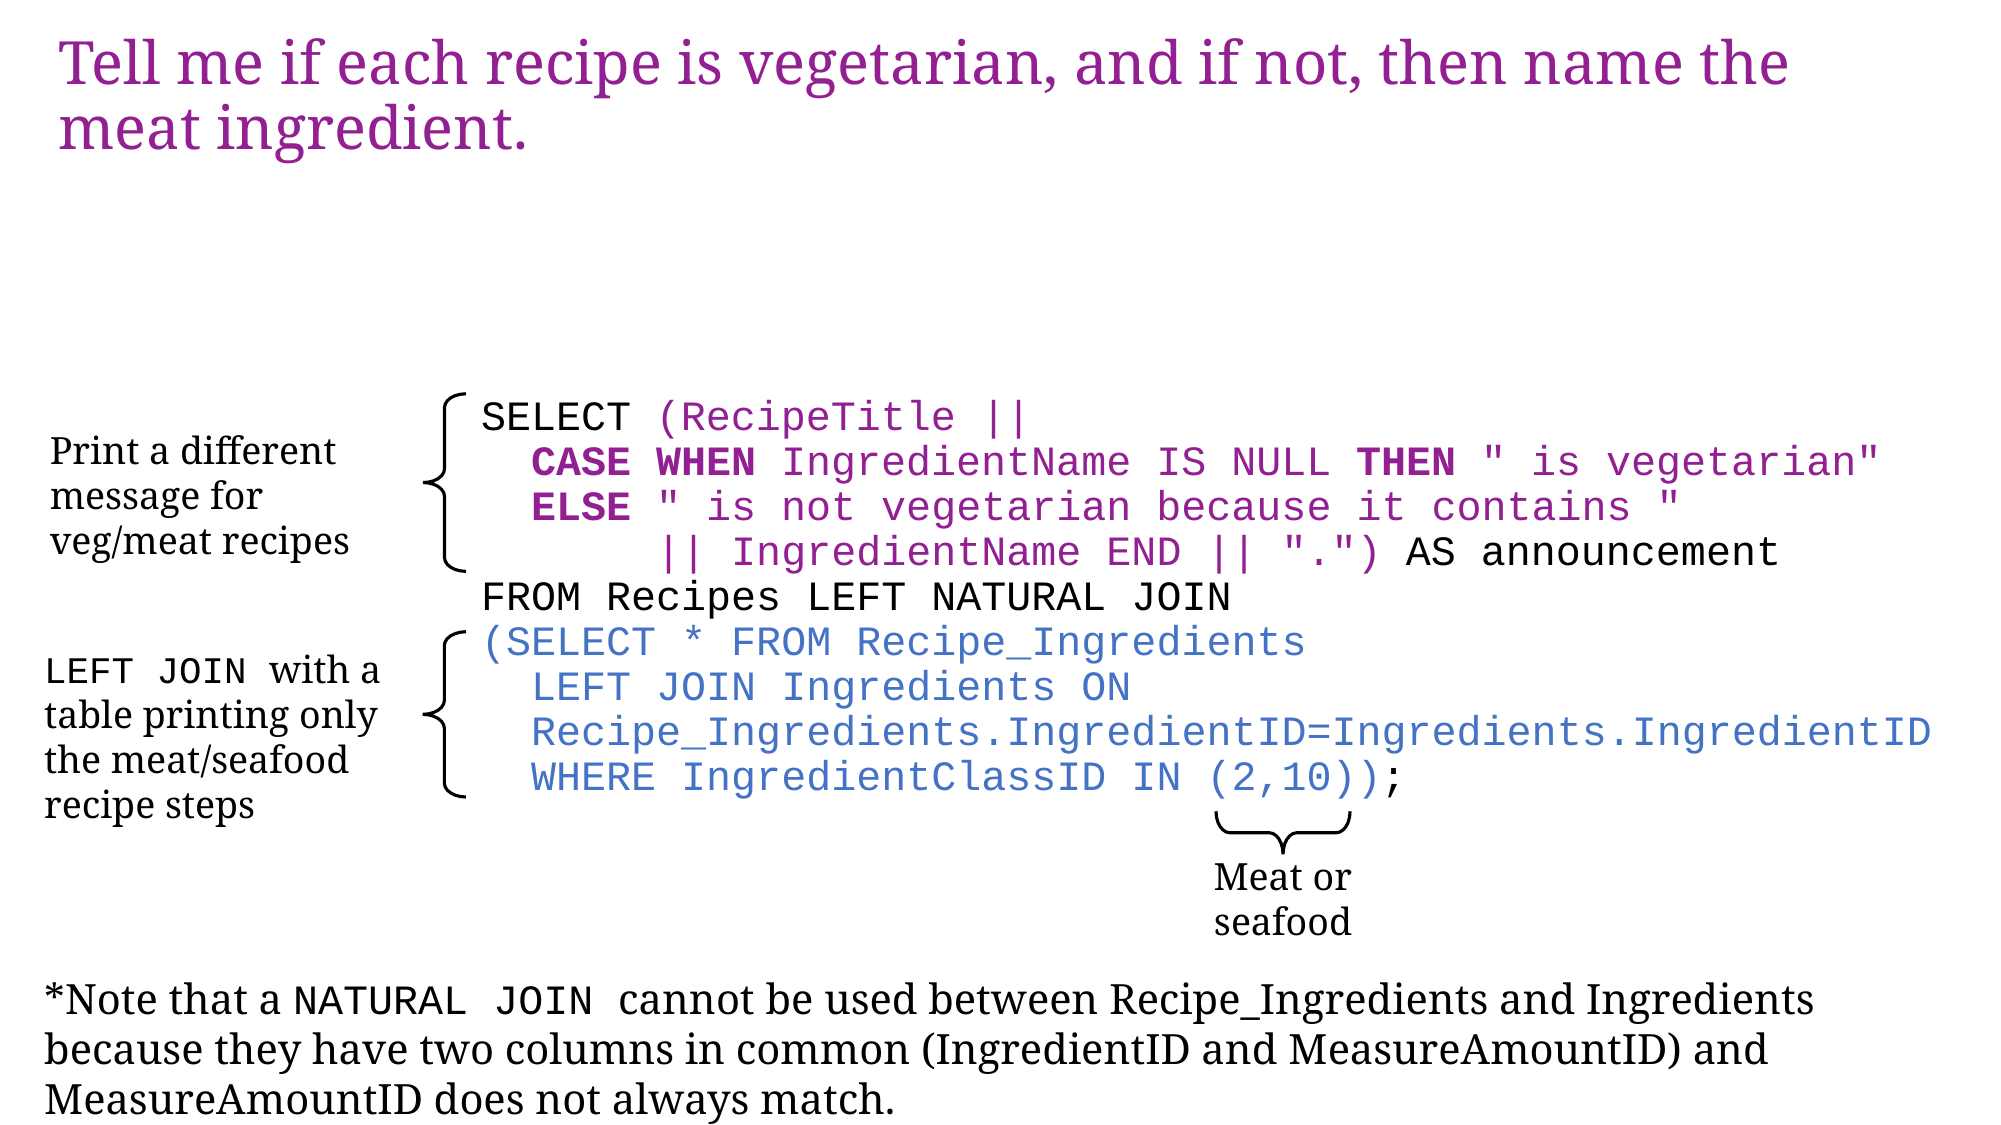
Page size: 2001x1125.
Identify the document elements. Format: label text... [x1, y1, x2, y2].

text_box LEFT JOIN with a table printing only the meat/seafood recipe steps [29, 638, 445, 834]
text_box [443, 393, 466, 572]
text_box *Note that a NATURAL JOIN cannot be used between Recipe_Ingredients and Ingredients because they have two columns in common (IngredientID and MeasureAmountID) and MeasureAmountID does not always match. [29, 965, 1953, 1125]
text_box Print a different message for veg/meat recipes [35, 419, 450, 570]
title Tell me if each recipe is vegetarian, and if not, then name the meat ingredient. [43, 25, 1953, 171]
text_box Meat or seafood [1127, 845, 1439, 951]
list SELECT (RecipeTitle || CASE WHEN IngredientName IS NULL THEN " is vegetarian" ELSE " is not vegetarian because it contains " || IngredientName END || ".") AS announcement FROM Recipes LEFT NATURAL JOIN (SELECT * FROM Recipe_Ingredients LEFT JOIN Ingredients ON Recipe_Ingredients.IngredientID=Ingredients.IngredientID WHERE IngredientClassID IN (2,10)); [465, 387, 1978, 882]
text_box [1215, 811, 1351, 845]
text_box [445, 631, 466, 798]
